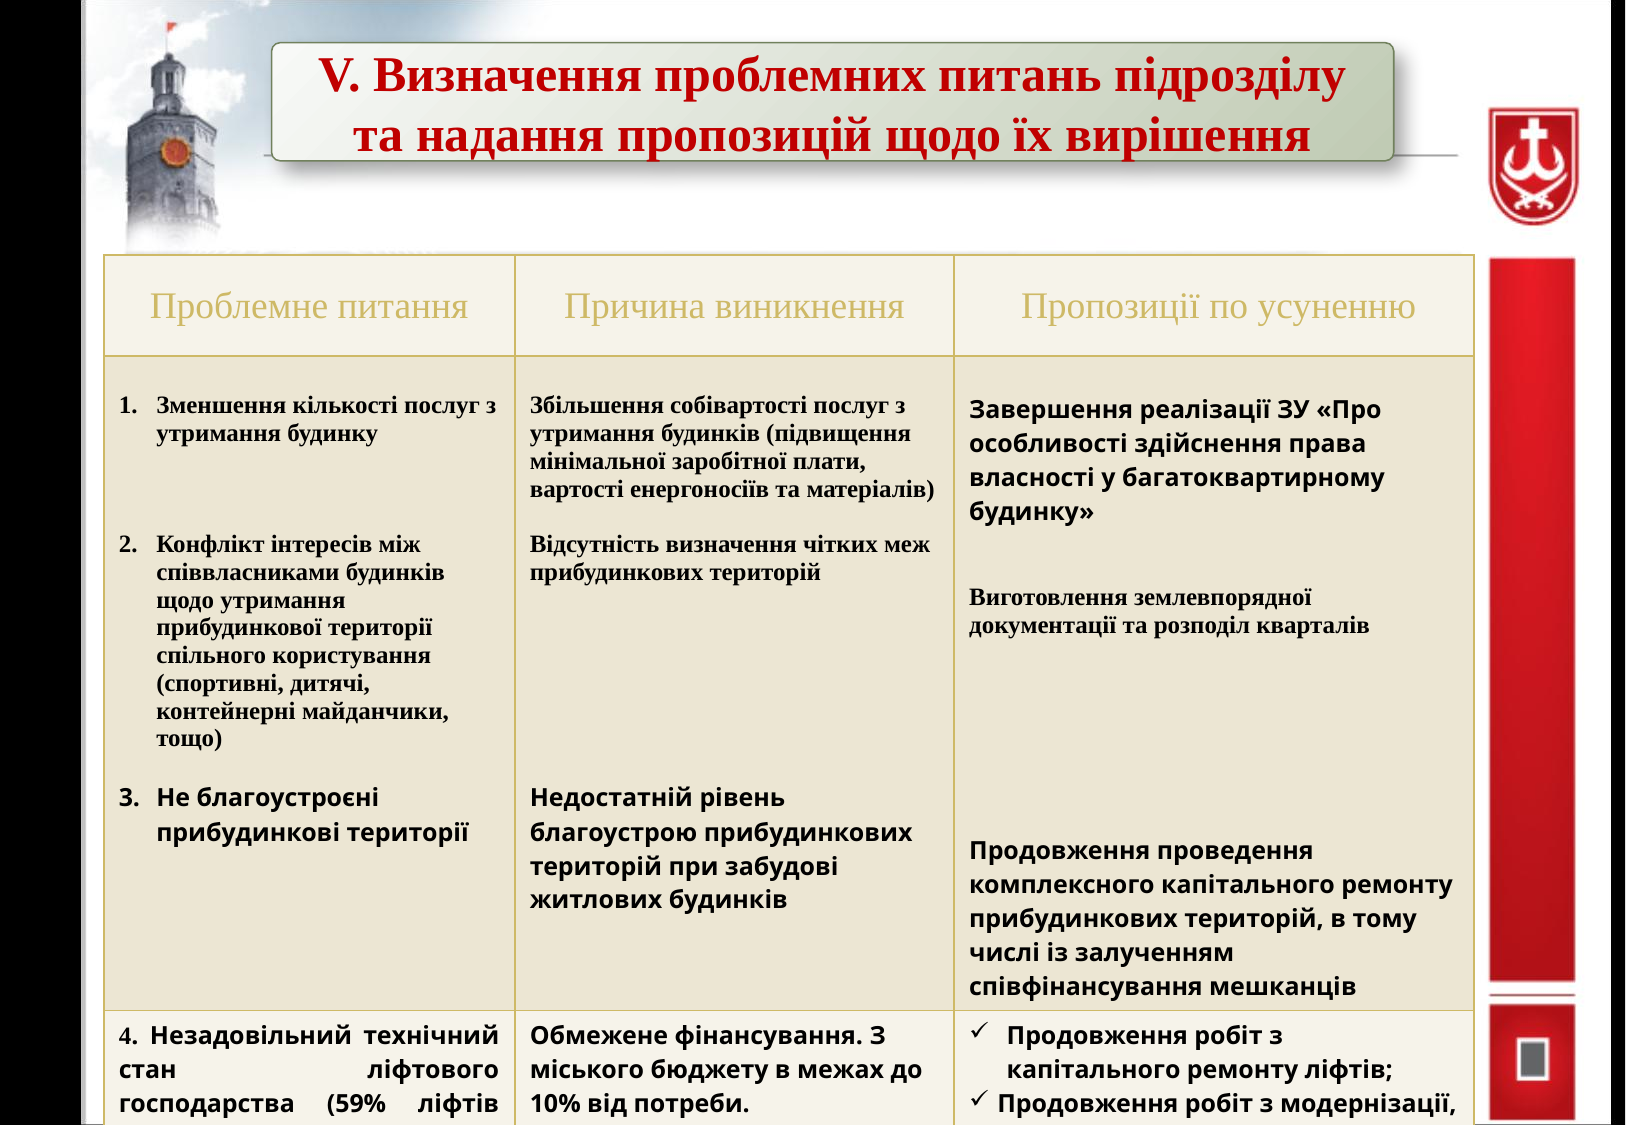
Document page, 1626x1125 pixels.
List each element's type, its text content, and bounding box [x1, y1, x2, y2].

table_cell Продовження робіт з капітального ремонту ліфтів; Продовження робіт з модернізації, реконструкції, заміни ліфтів, в тому числі із залученням співфінансування мешканців [955, 1011, 1473, 1125]
table_cell Завершення реалізації ЗУ «Про особливості здійснення права власності у багатоквартирному будинку» Виготовлення землевпорядної документації та розподіл кварталів Продовження проведення комплексного капітального ремонту прибудинкових територій, в тому числі із залученням співфінансування мешканців [955, 357, 1473, 1010]
table_cell Обмежене фінансування. З міського бюджету в межах до 10% від потреби. [516, 1011, 953, 1125]
table_header Пропозиції по усуненню [955, 256, 1473, 355]
picture [0, 0, 1626, 1125]
table_header Проблемне питання [105, 256, 514, 355]
table_cell Збільшення собівартості послуг з утримання будинків (підвищення мінімальної заробітної плати, вартості енергоносіїв та матеріалів) Відсутність визначення чітких меж прибудинкових територій Недостатній рівень благоустрою прибудинкових територій при забудові житлових будинків [516, 357, 953, 1010]
table_cell Зменшення кількості послуг з утримання будинку Конфлікт інтересів між співвласниками будинків щодо утримання прибудинкової території спільного користування (спортивні, дитячі, контейнерні майданчики, тощо) Не благоустроєні прибудинкові території [105, 357, 514, 1010]
text_box V. Визначення проблемних питань підрозділу та надання пропозицій щодо їх вирішення [270, 41, 1395, 162]
table_header Причина виникнення [516, 256, 953, 355]
table_cell 4. Незадовільний технічний стан ліфтового господарства (59% ліфтів відпрацювали понад 25р.) [105, 1011, 514, 1125]
